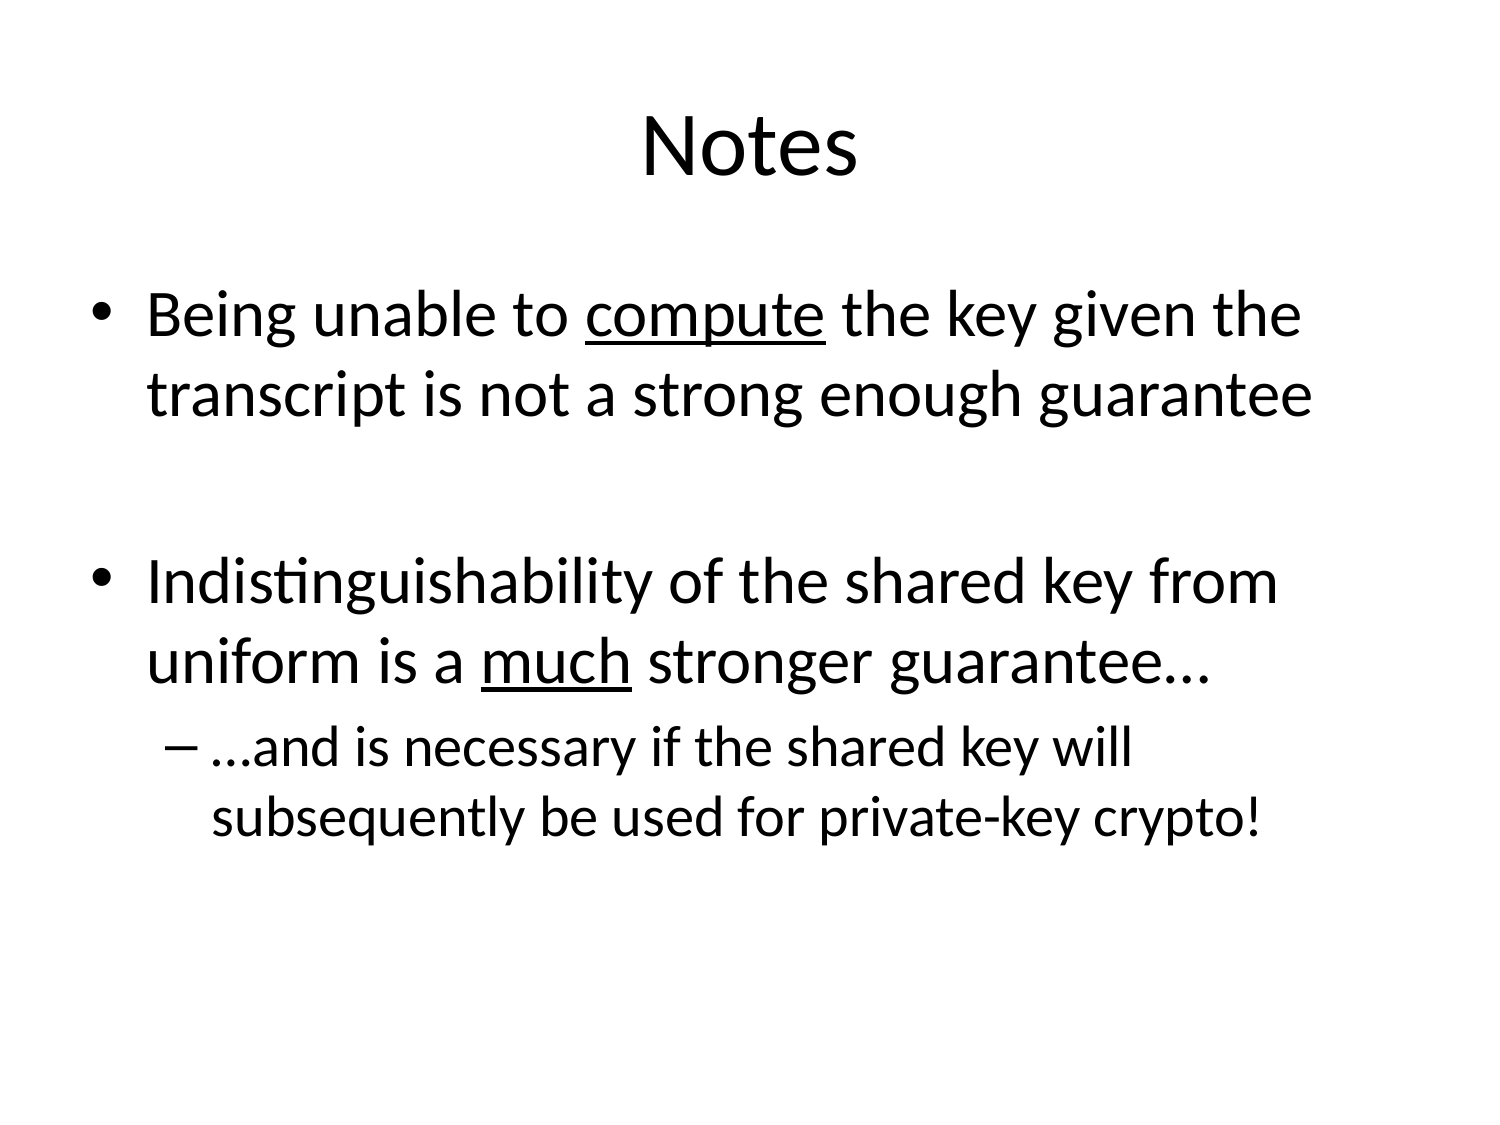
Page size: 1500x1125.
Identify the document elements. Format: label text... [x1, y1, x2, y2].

list Being unable to compute the key given the transcript is not a strong enough guarantee Indistinguishability of the shared key from uniform is a much stronger guarantee… …and is necessary if the shared key will subsequently be used for private-key crypto! [75, 262, 1425, 1005]
title Notes [75, 45, 1425, 233]
